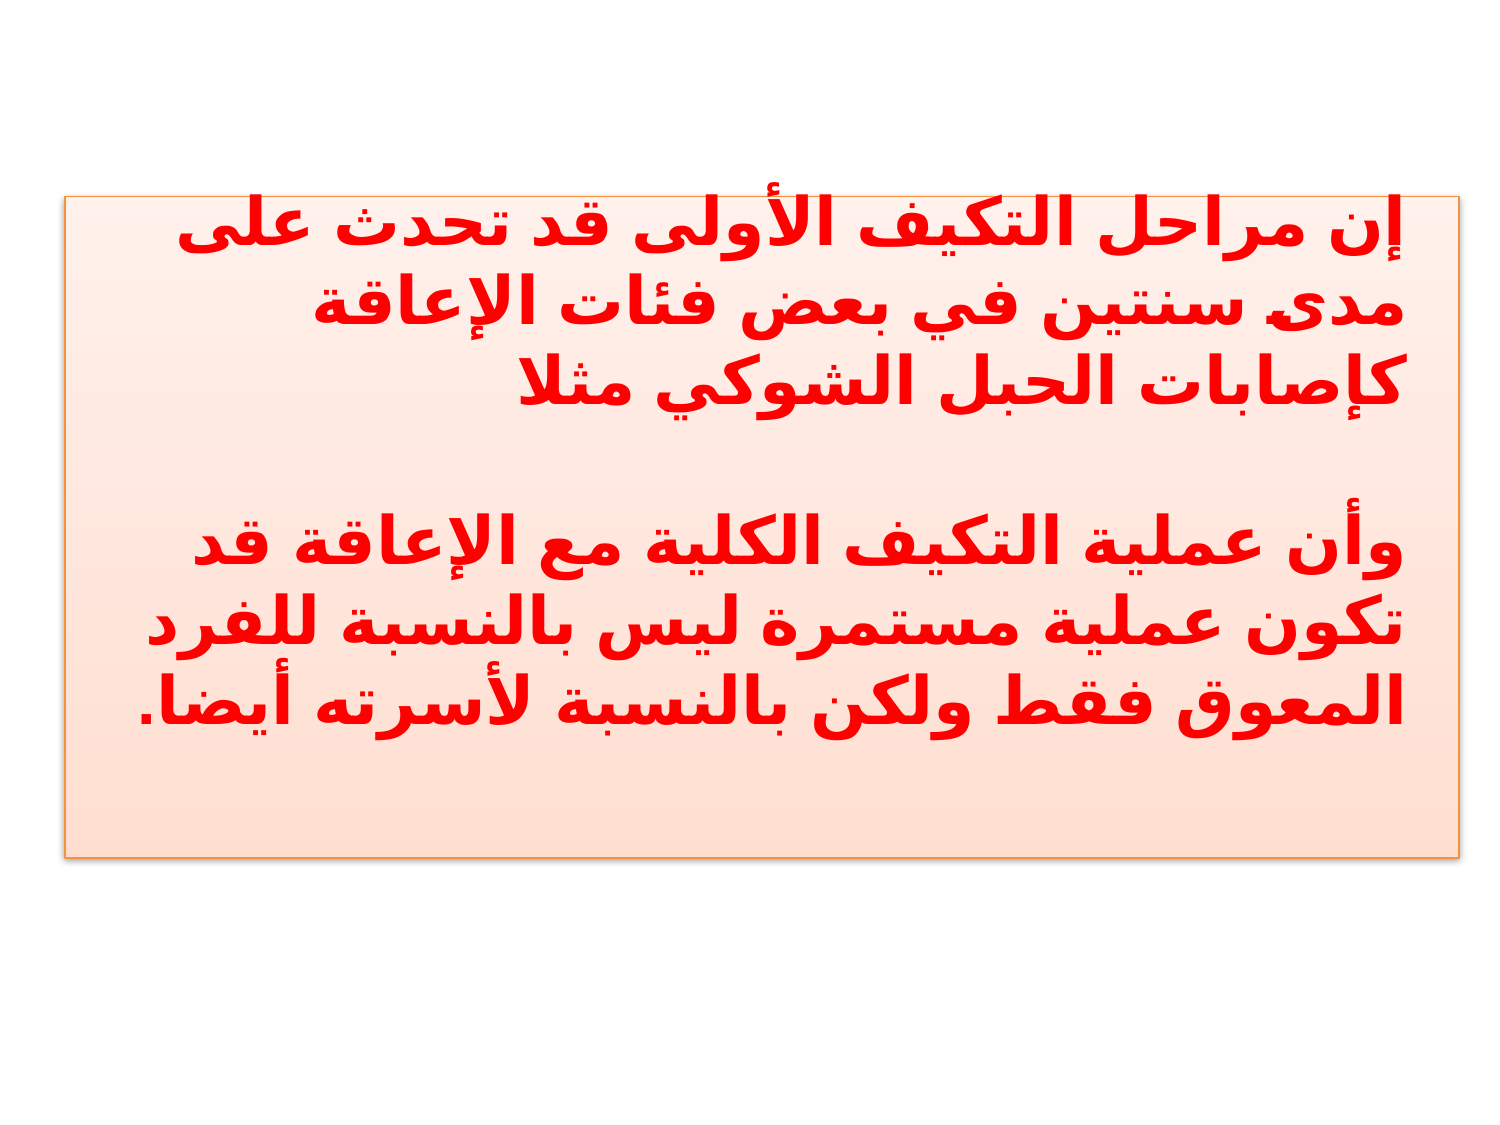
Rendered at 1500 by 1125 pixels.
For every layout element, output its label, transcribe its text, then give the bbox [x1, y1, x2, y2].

title إن مراحل التكيف الأولى قد تحدث على مدى سنتين في بعض فئات الإعاقة كإصابات الحبل الشوكي مثلا وأن عملية التكيف الكلية مع الإعاقة قد تكون عملية مستمرة ليس بالنسبة للفرد المعوق فقط ولكن بالنسبة لأسرته أيضا. [111, 219, 1424, 857]
text_box [64, 196, 1460, 859]
